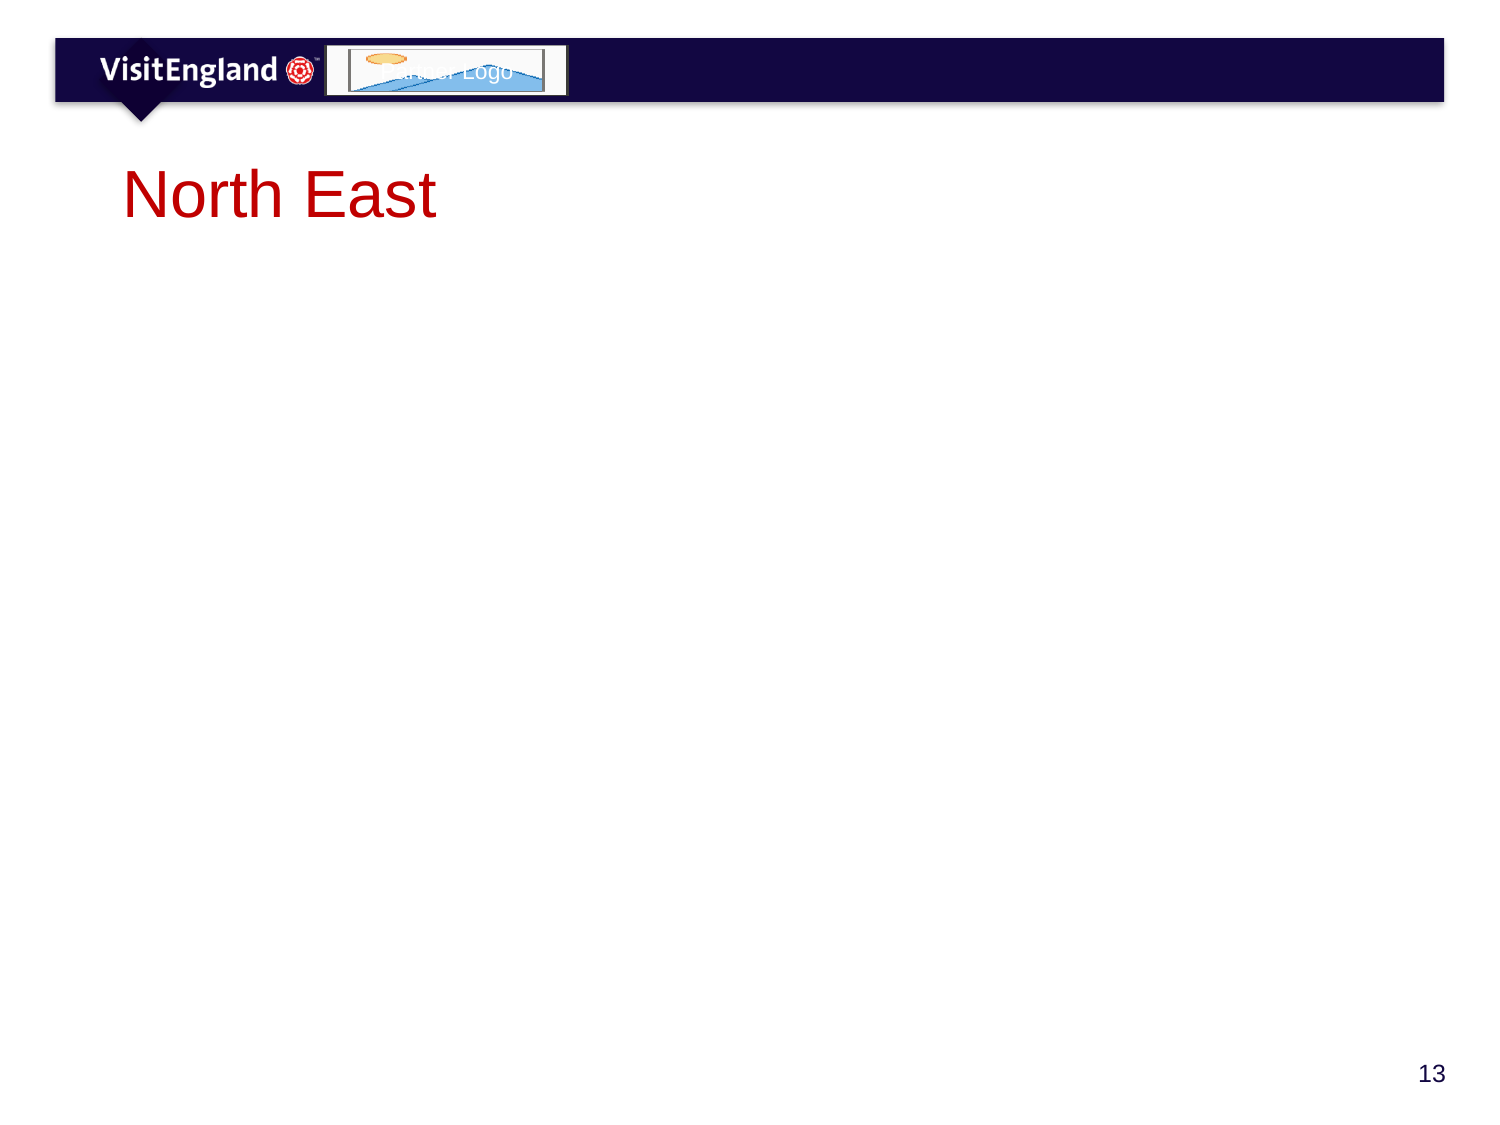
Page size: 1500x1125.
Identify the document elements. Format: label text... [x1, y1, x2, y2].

title North East [107, 143, 1445, 276]
picture [95, 42, 579, 98]
